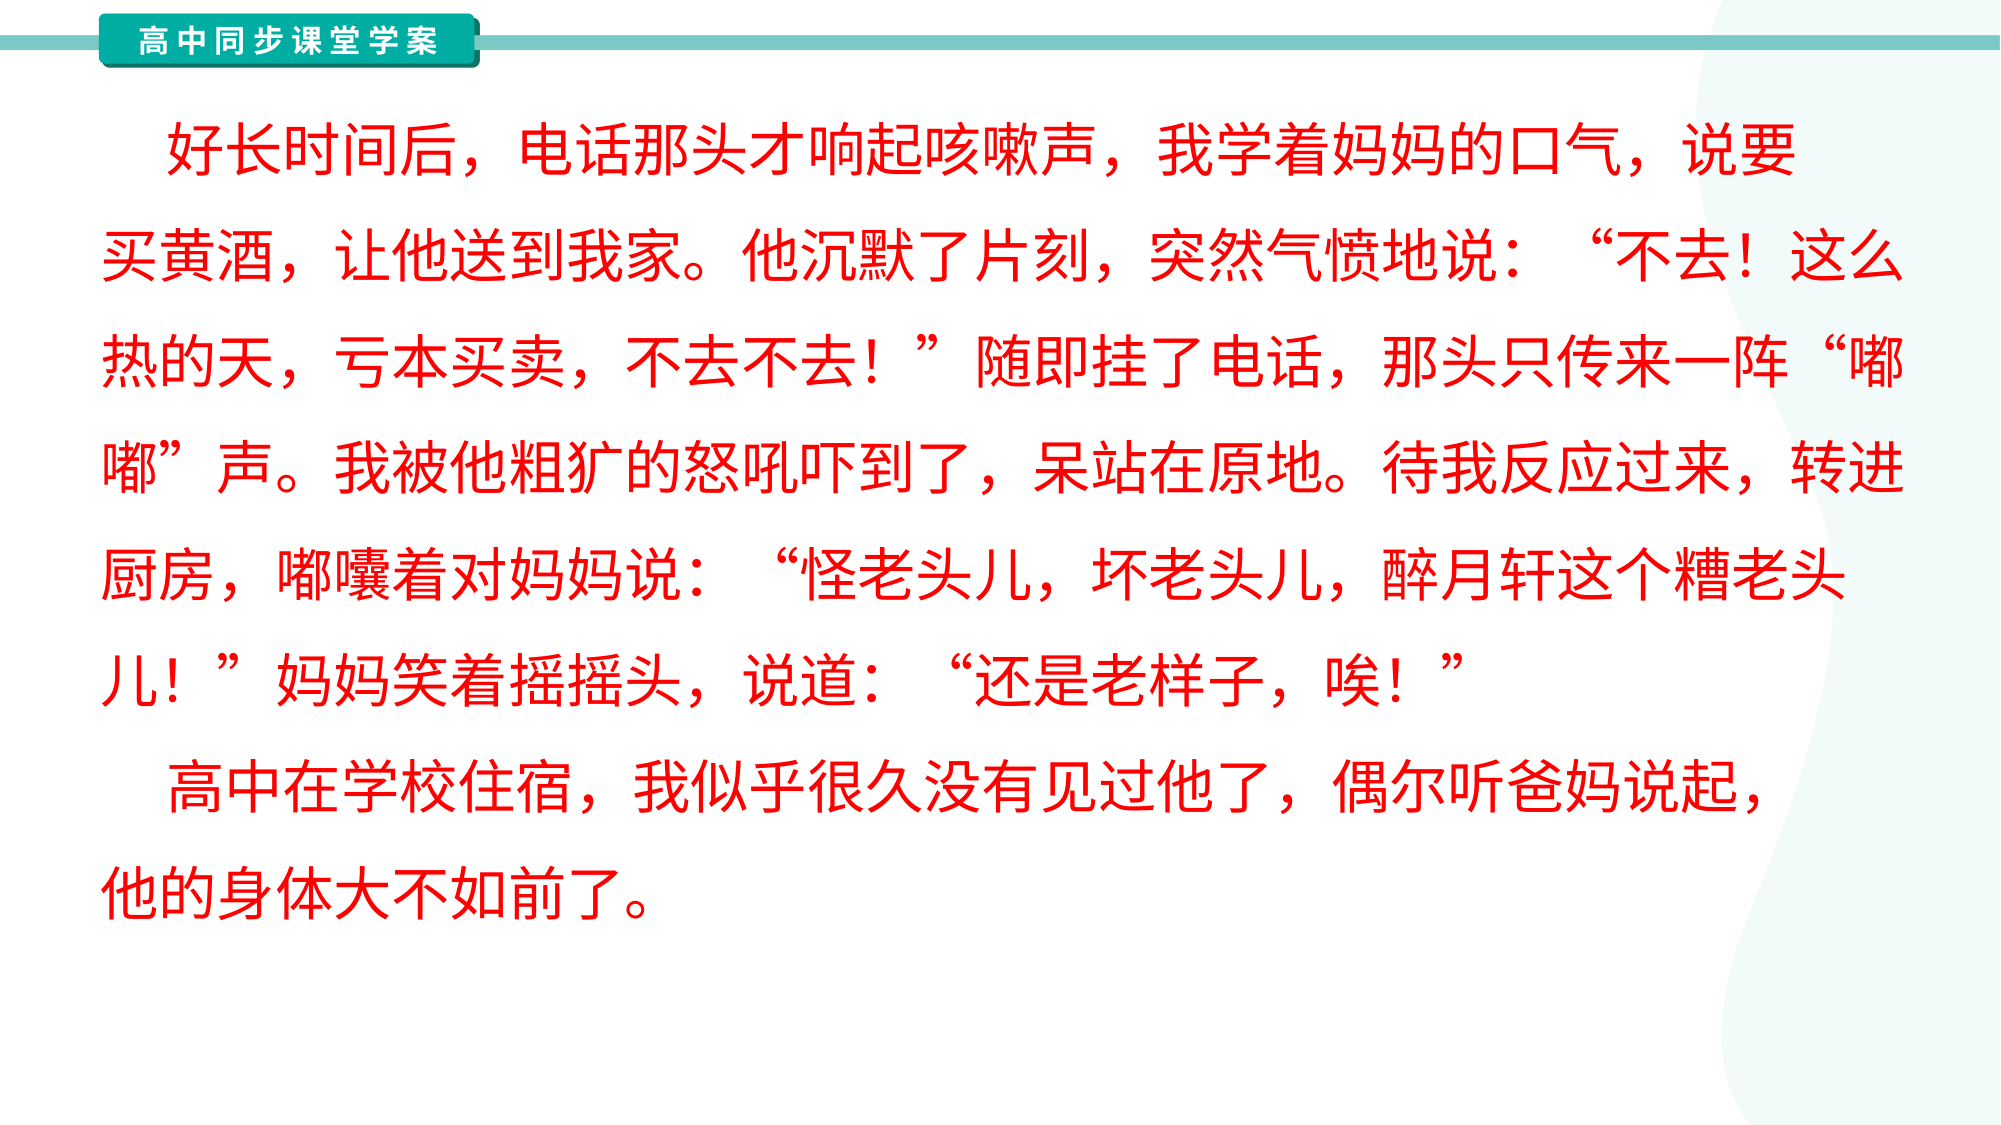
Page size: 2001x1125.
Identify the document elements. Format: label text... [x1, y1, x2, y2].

picture [0, 0, 2000, 1125]
text_box 好长时间后，电话那头才响起咳嗽声，我学着妈妈的口气，说要 买黄酒，让他送到我家。他沉默了片刻，突然气愤地说：“不去！这么 热的天，亏本买卖，不去不去！”随即挂了电话，那头只传来一阵“嘟 嘟”声。我被他粗犷的怒吼吓到了，呆站在原地。待我反应过来，转进 厨房，嘟囔着对妈妈说：“怪老头儿，坏老头儿，醉月轩这个糟老头 儿！”妈妈笑着摇摇头，说道：“还是老样子，唉！” 高中在学校住宿，我似乎很久没有见过他了，偶尔听爸妈说起， 他的身体大不如前了。 [100, 76, 1899, 927]
